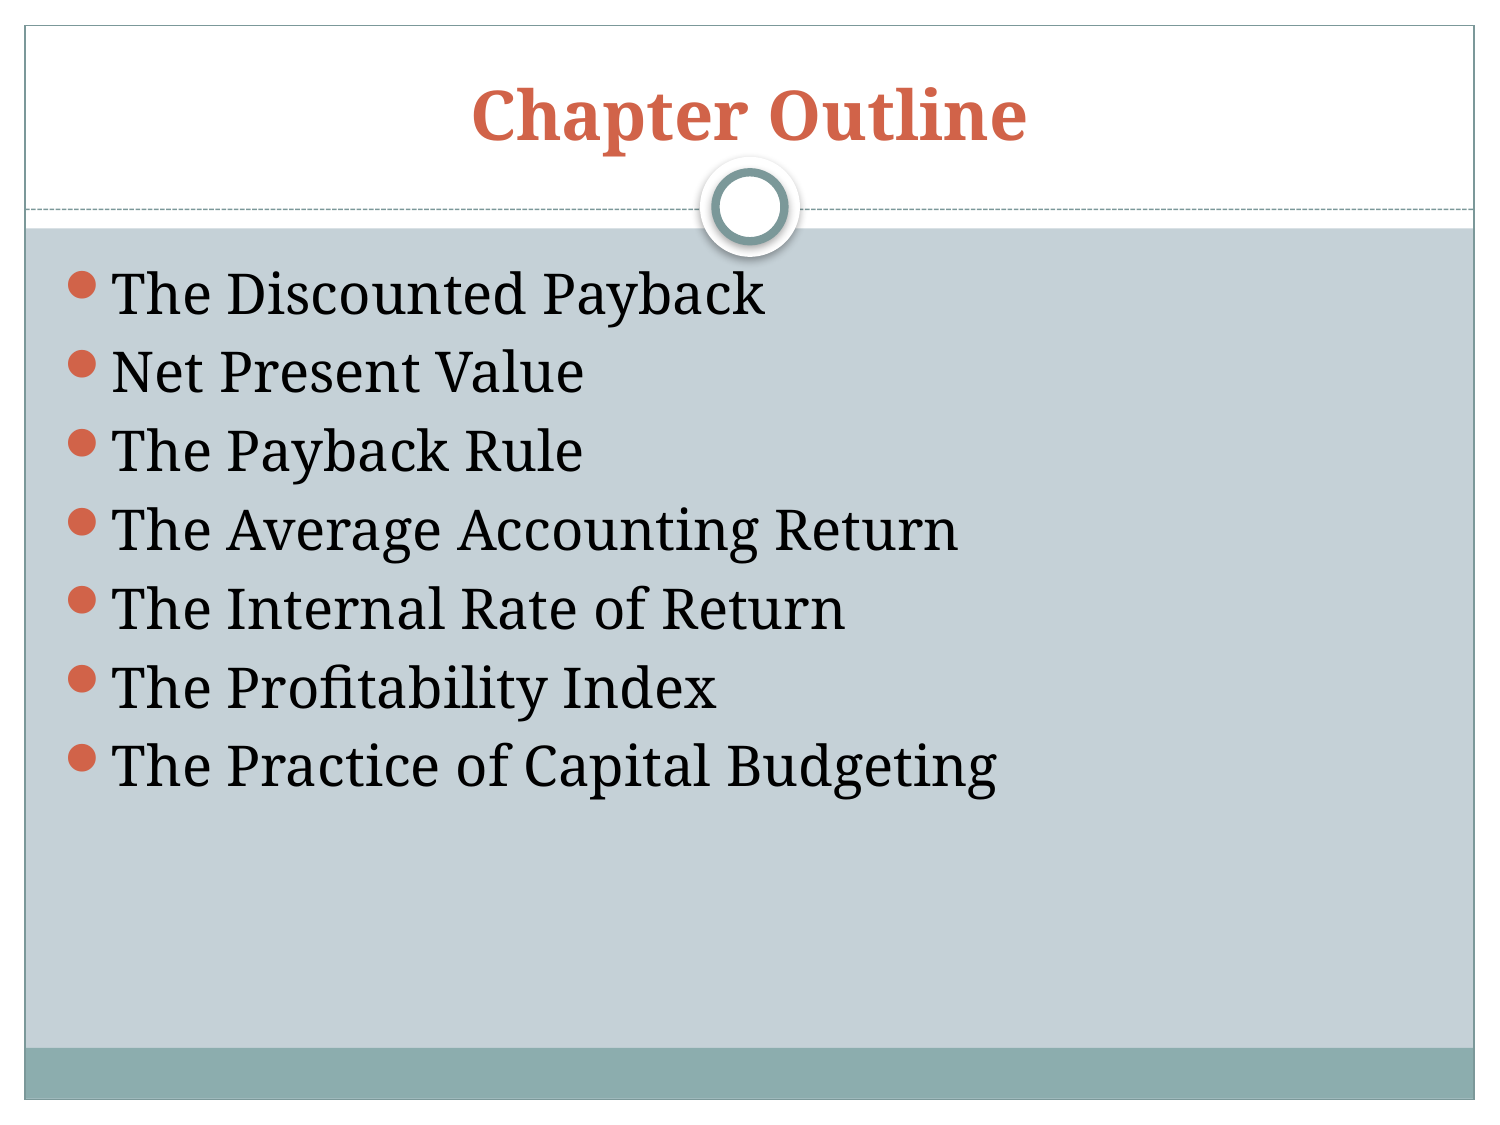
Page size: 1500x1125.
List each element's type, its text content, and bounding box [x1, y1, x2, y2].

title Chapter Outline [49, 37, 1450, 162]
list The Discounted Payback Net Present Value The Payback Rule The Average Accounting Return The Internal Rate of Return The Profitability Index The Practice of Capital Budgeting [49, 250, 1445, 1001]
